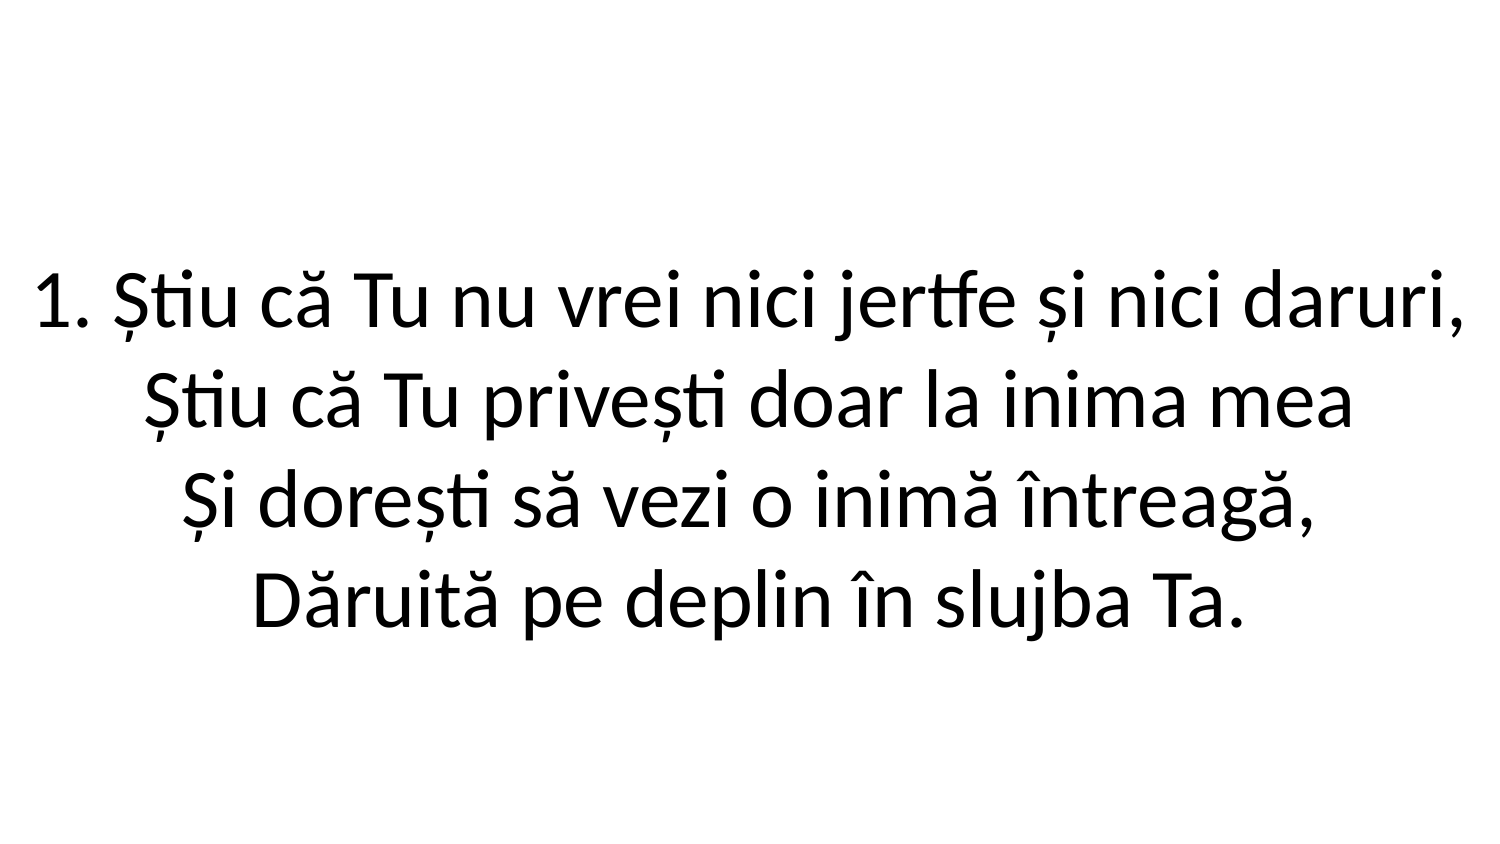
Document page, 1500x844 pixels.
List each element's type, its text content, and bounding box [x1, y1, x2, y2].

text_box 1. Știu că Tu nu vrei nici jertfe și nici daruri, Știu că Tu privești doar la inima mea Și dorești să vezi o inimă întreagă, Dăruită pe deplin în slujba Ta. [16, 192, 1484, 652]
